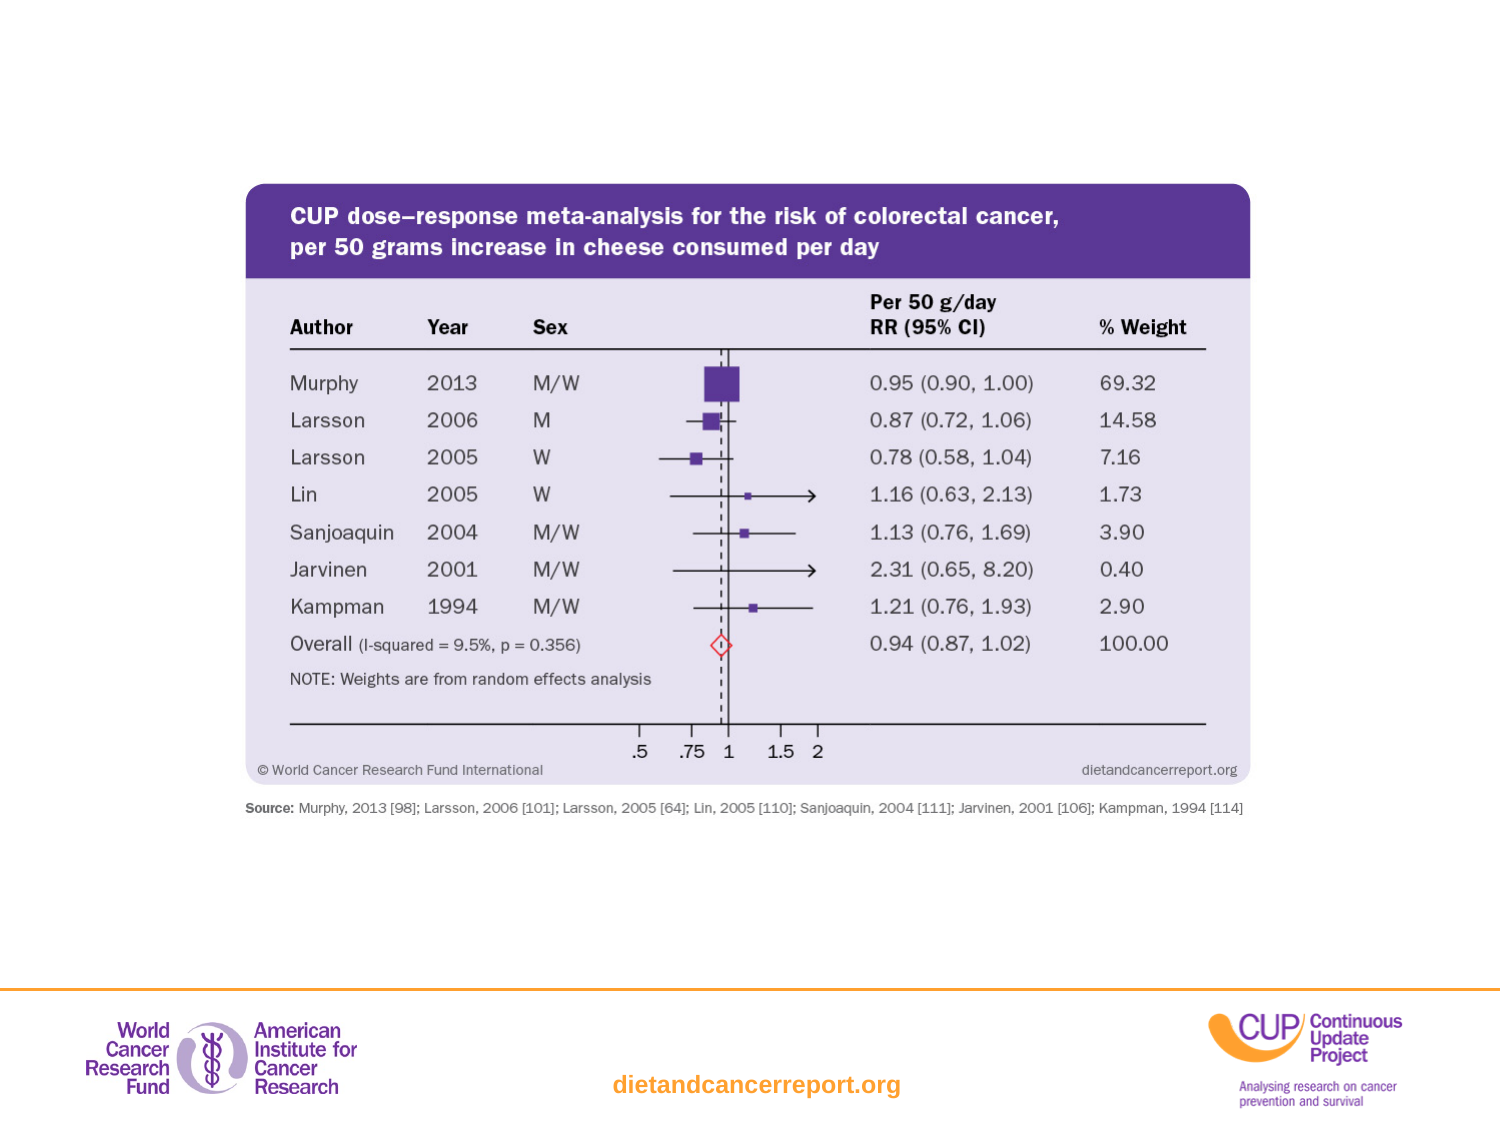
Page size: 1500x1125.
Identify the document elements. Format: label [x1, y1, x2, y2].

picture [1207, 1013, 1403, 1109]
picture [216, 154, 1280, 843]
picture [86, 1022, 357, 1094]
